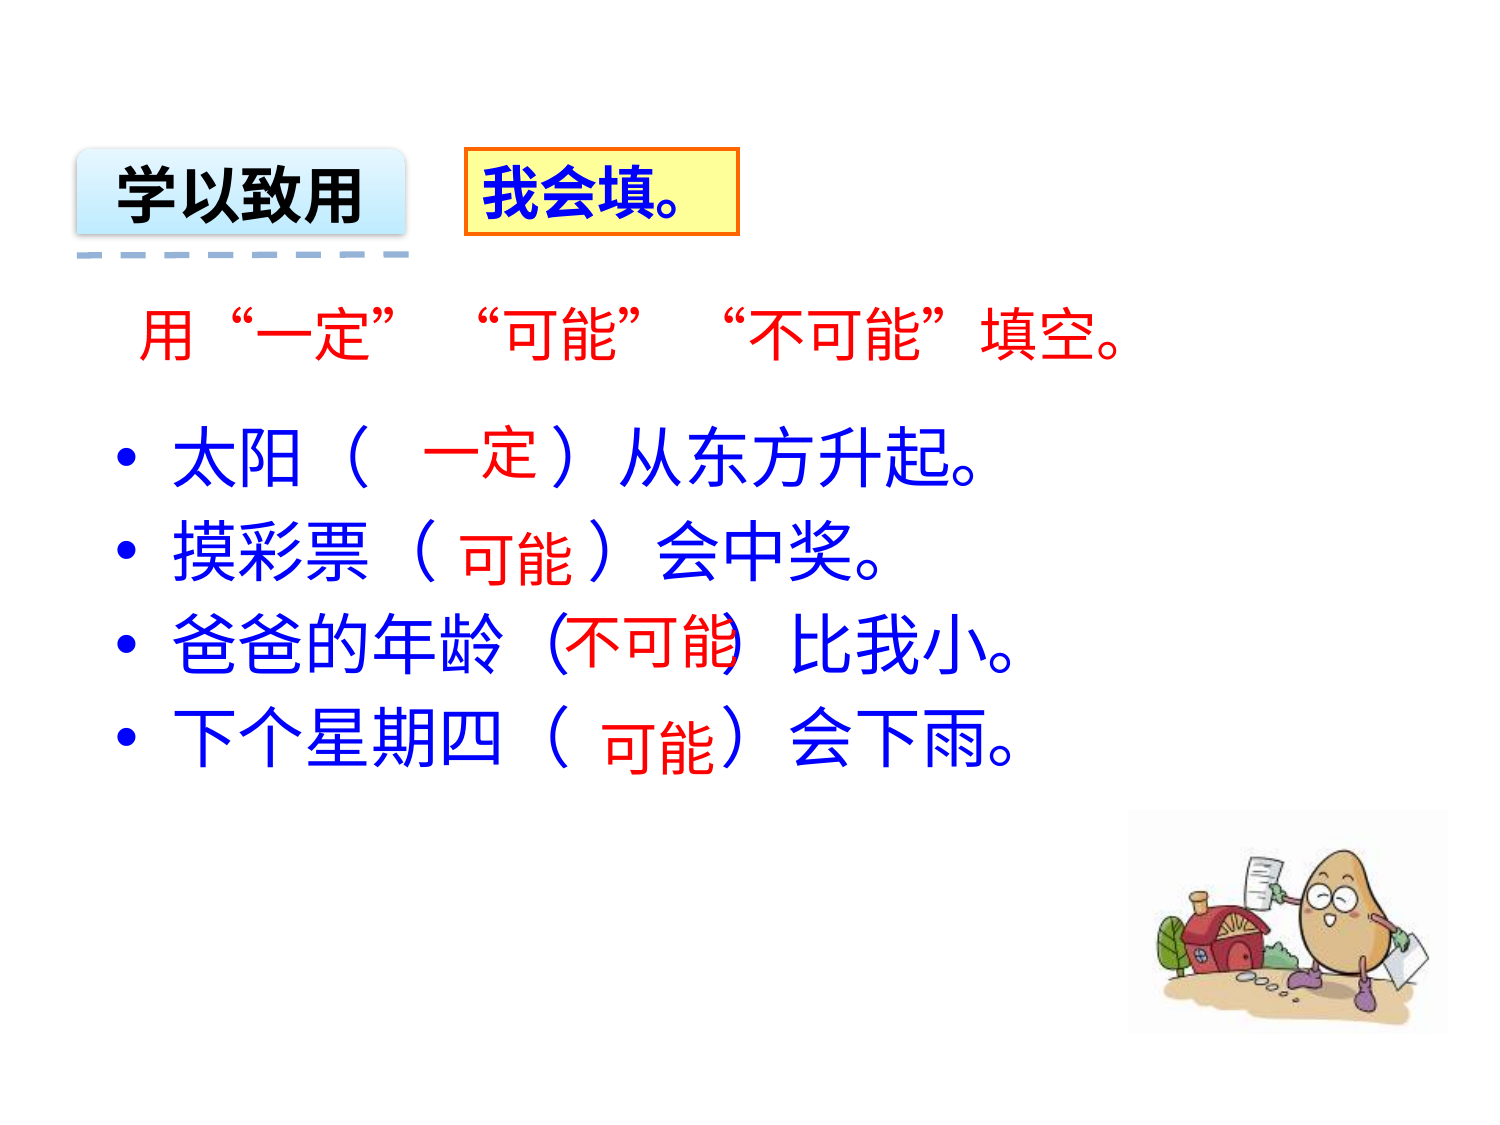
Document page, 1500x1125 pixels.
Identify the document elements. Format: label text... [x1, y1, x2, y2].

text_box 可能 [584, 704, 762, 789]
text_box 一定 [407, 408, 585, 494]
text_box 用“一定” “可能” “不可能”填空。 [123, 290, 1117, 409]
text_box 可能 [442, 515, 621, 601]
text_box 学以致用 [76, 148, 406, 235]
picture [1127, 810, 1449, 1035]
text_box 不可能 [548, 597, 798, 683]
text_box 太阳（ ）从东方升起。 摸彩票（ ）会中奖。 爸爸的年龄（ ）比我小。 下个星期四（ ）会下雨。 [100, 408, 1451, 846]
text_box 我会填。 [466, 149, 739, 234]
